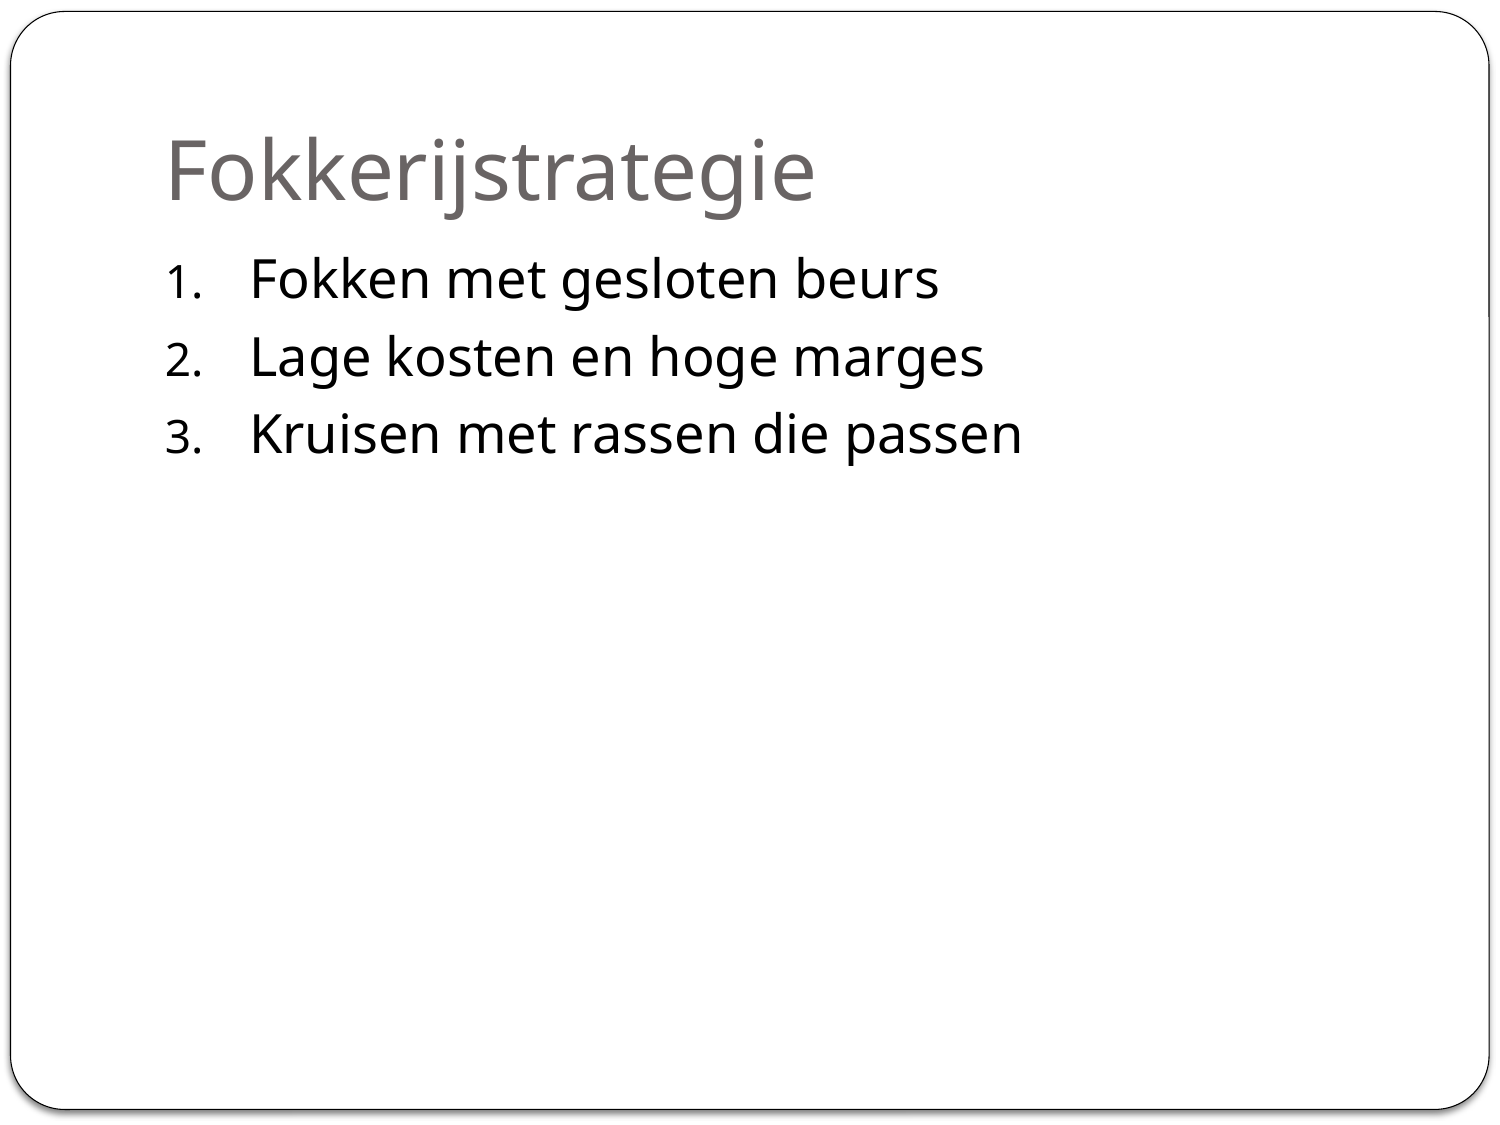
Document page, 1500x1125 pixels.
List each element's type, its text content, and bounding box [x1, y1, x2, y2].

title Fokkerijstrategie [150, 45, 1425, 233]
list Fokken met gesloten beurs Lage kosten en hoge marges Kruisen met rassen die passen [150, 237, 1425, 988]
